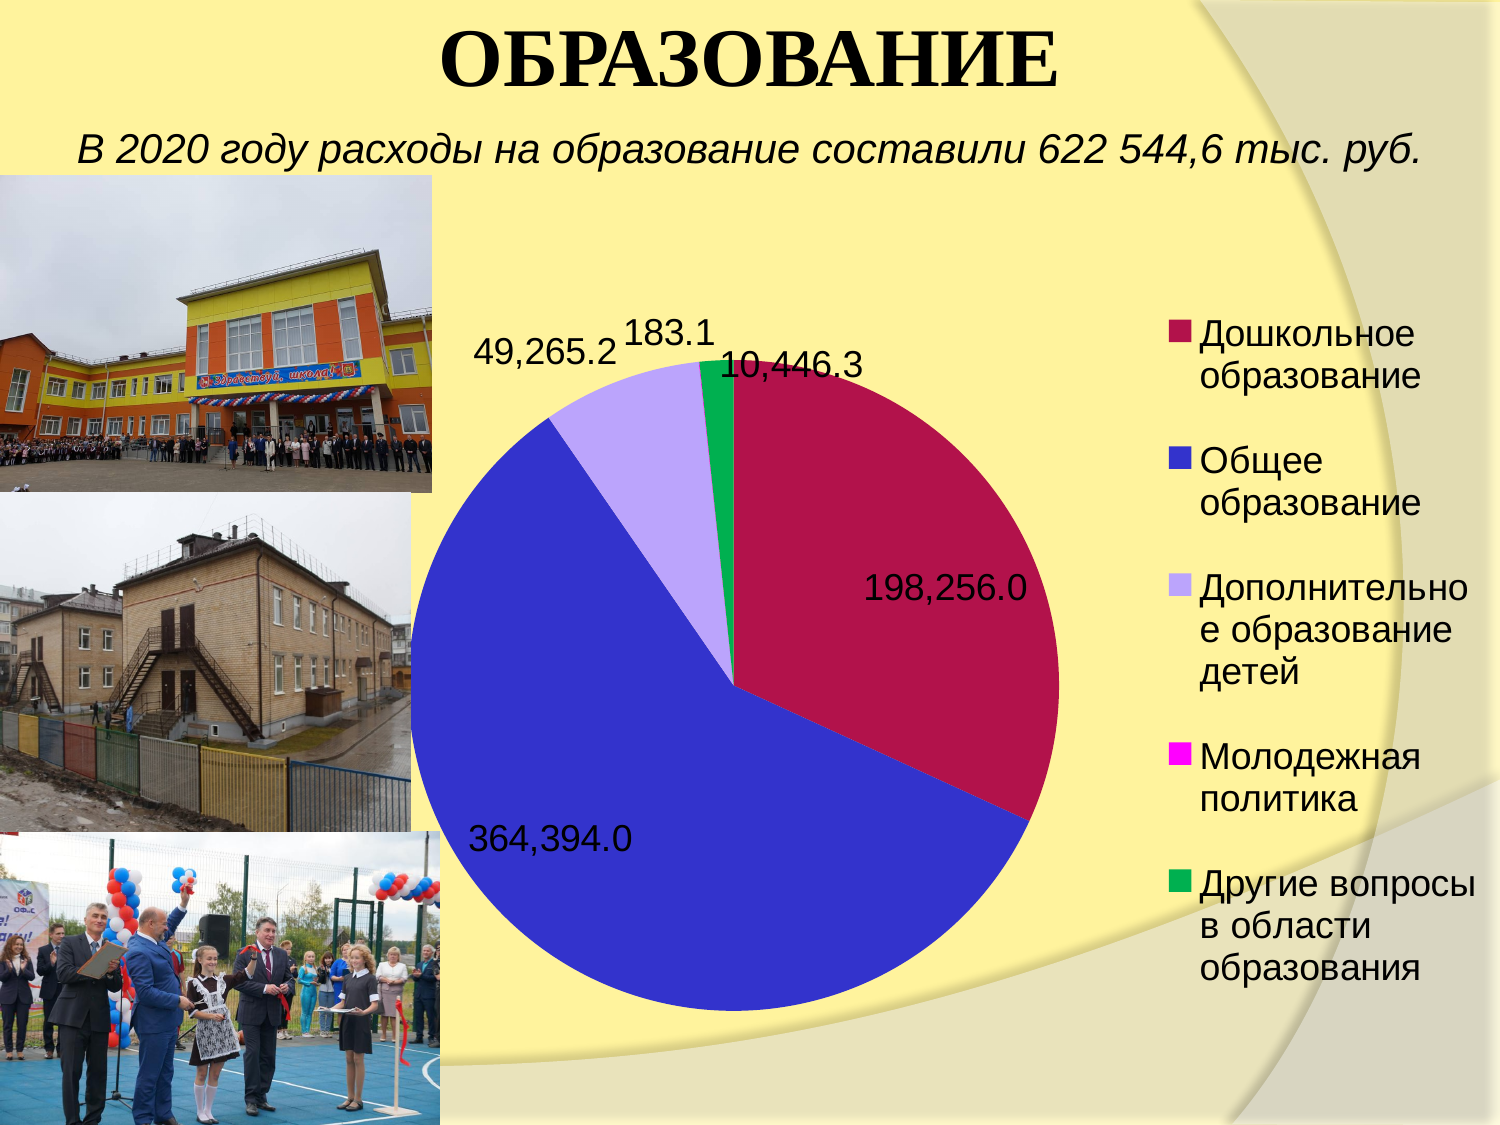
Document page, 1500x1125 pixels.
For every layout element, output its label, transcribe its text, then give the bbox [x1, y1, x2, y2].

picture [0, 175, 432, 493]
picture [0, 831, 440, 1125]
picture [0, 491, 411, 832]
text_box В 2020 году расходы на образование составили 622 544,6 тыс. руб. [0, 104, 1500, 189]
title ОБРАЗОВАНИЕ [0, 0, 1500, 104]
chart [420, 269, 1500, 1102]
